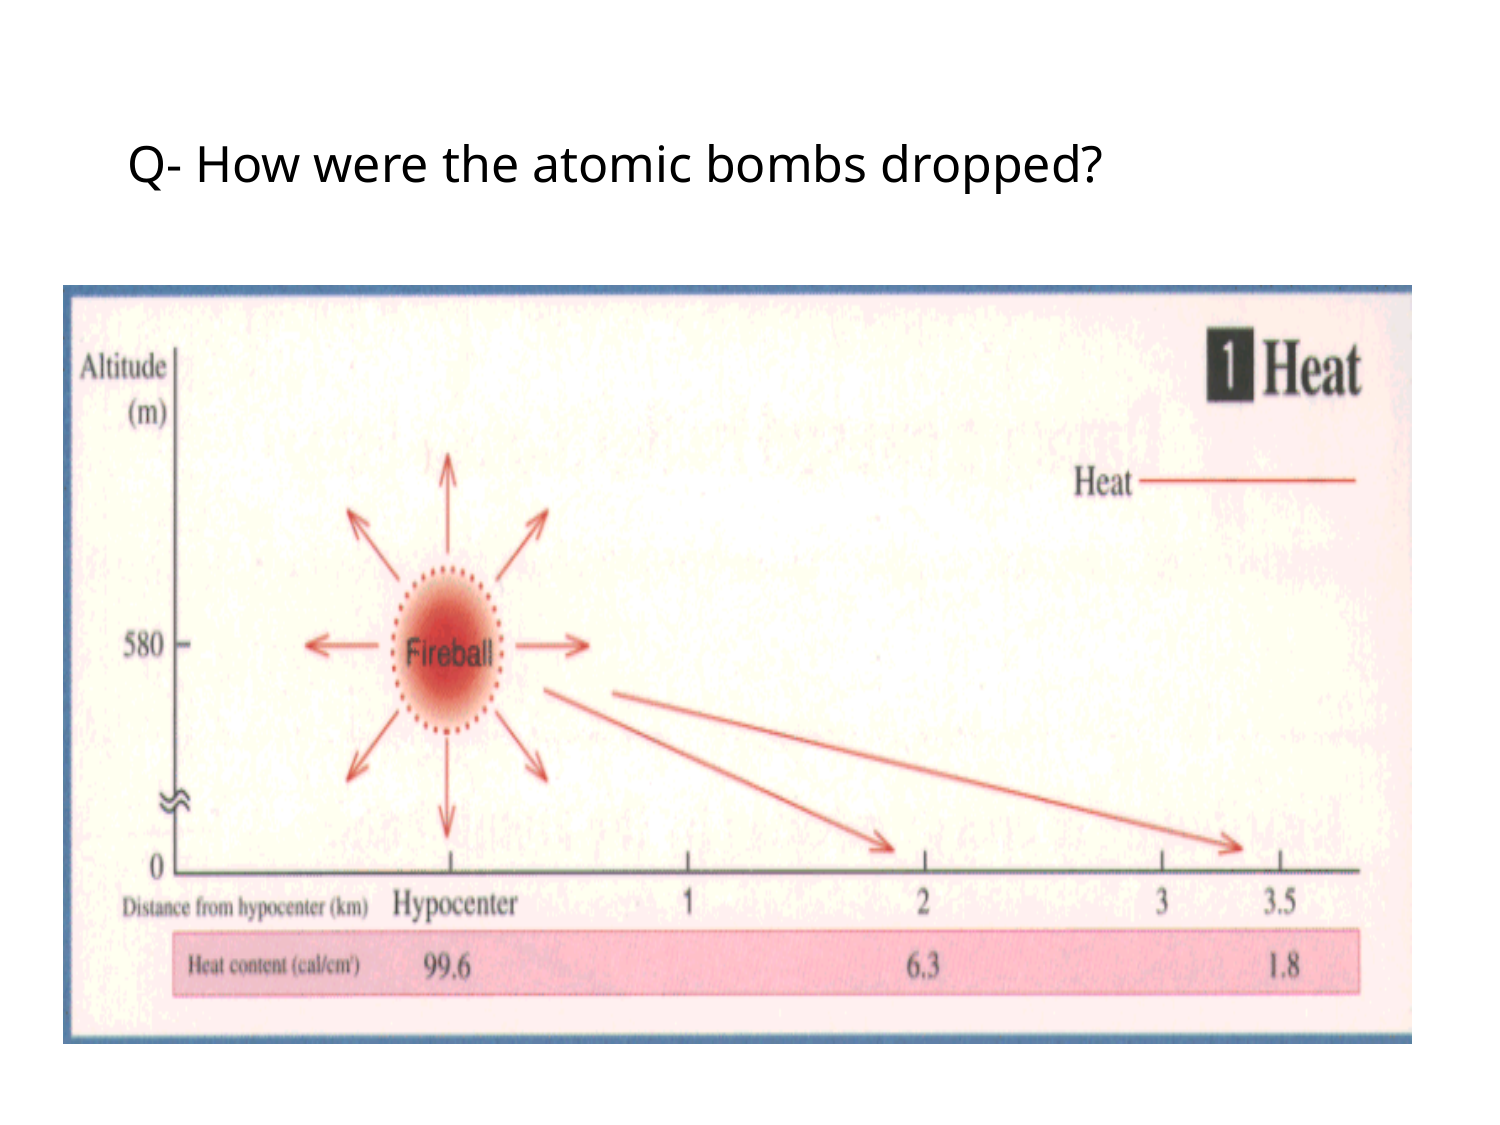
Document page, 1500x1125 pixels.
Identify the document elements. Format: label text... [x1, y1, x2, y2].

title Q- How were the atomic bombs dropped? [112, 99, 1386, 283]
picture [62, 284, 1412, 1045]
